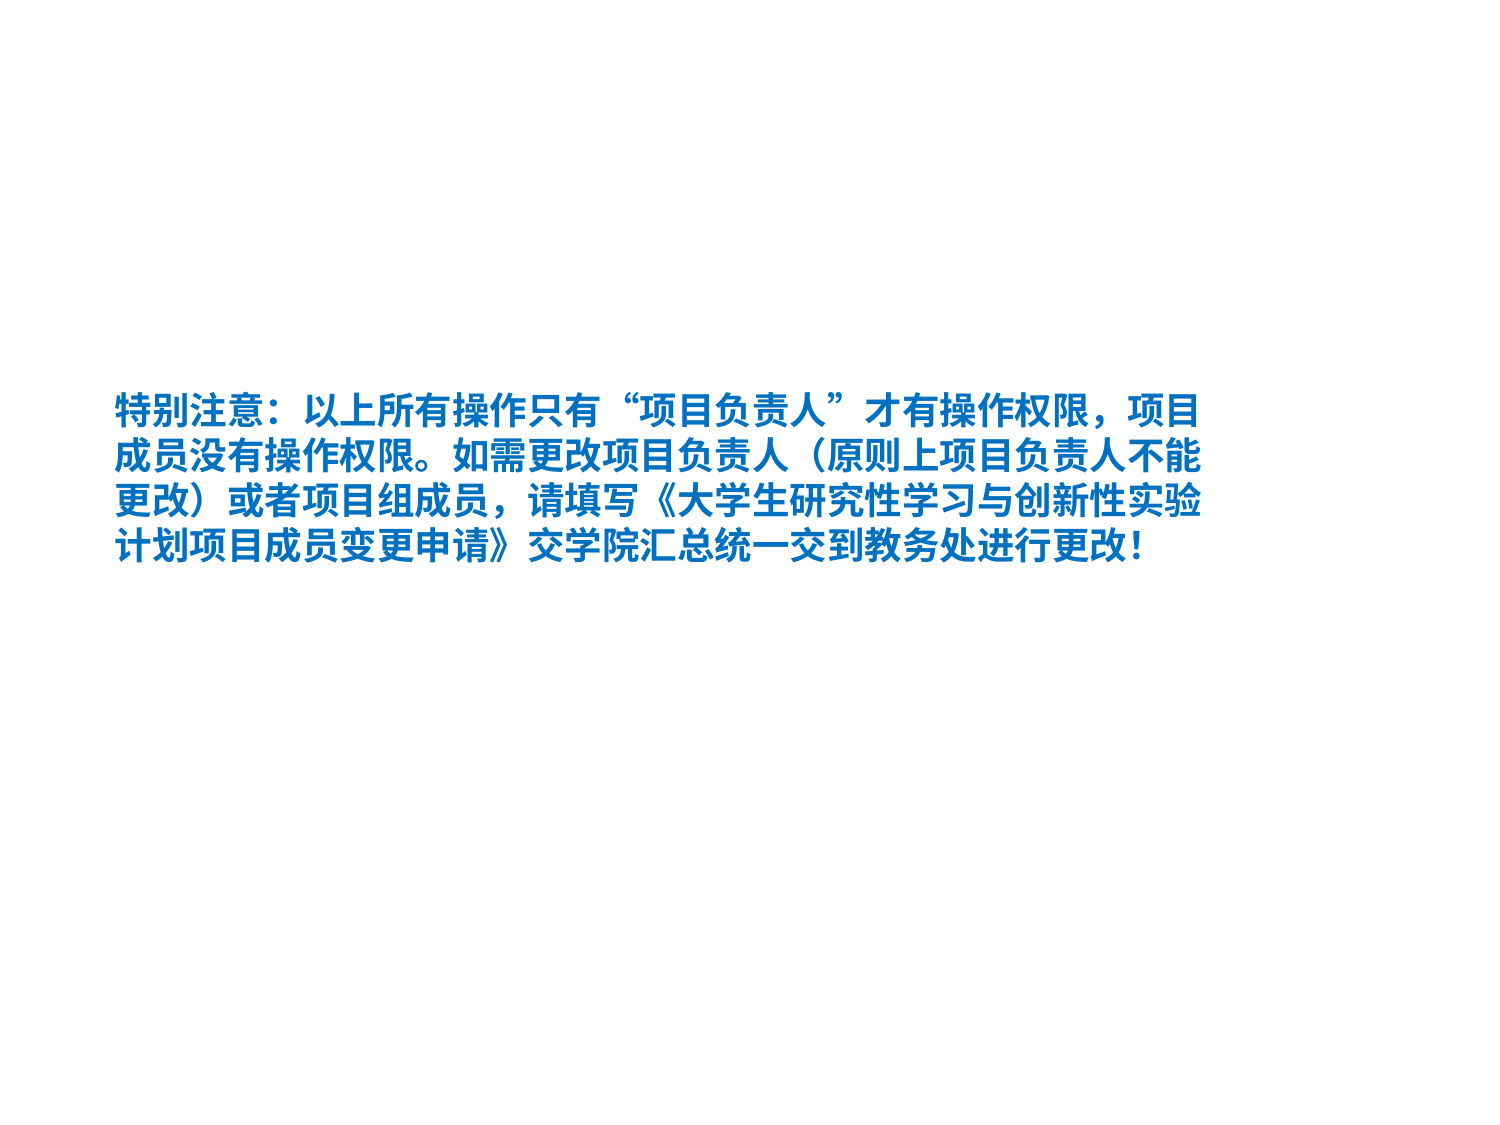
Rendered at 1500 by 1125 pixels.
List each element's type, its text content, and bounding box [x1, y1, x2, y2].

text_box 特别注意：以上所有操作只有“项目负责人”才有操作权限，项目成员没有操作权限。如需更改项目负责人（原则上项目负责人不能更改）或者项目组成员，请填写《大学生研究性学习与创新性实验计划项目成员变更申请》交学院汇总统一交到教务处进行更改！ [100, 379, 1235, 575]
